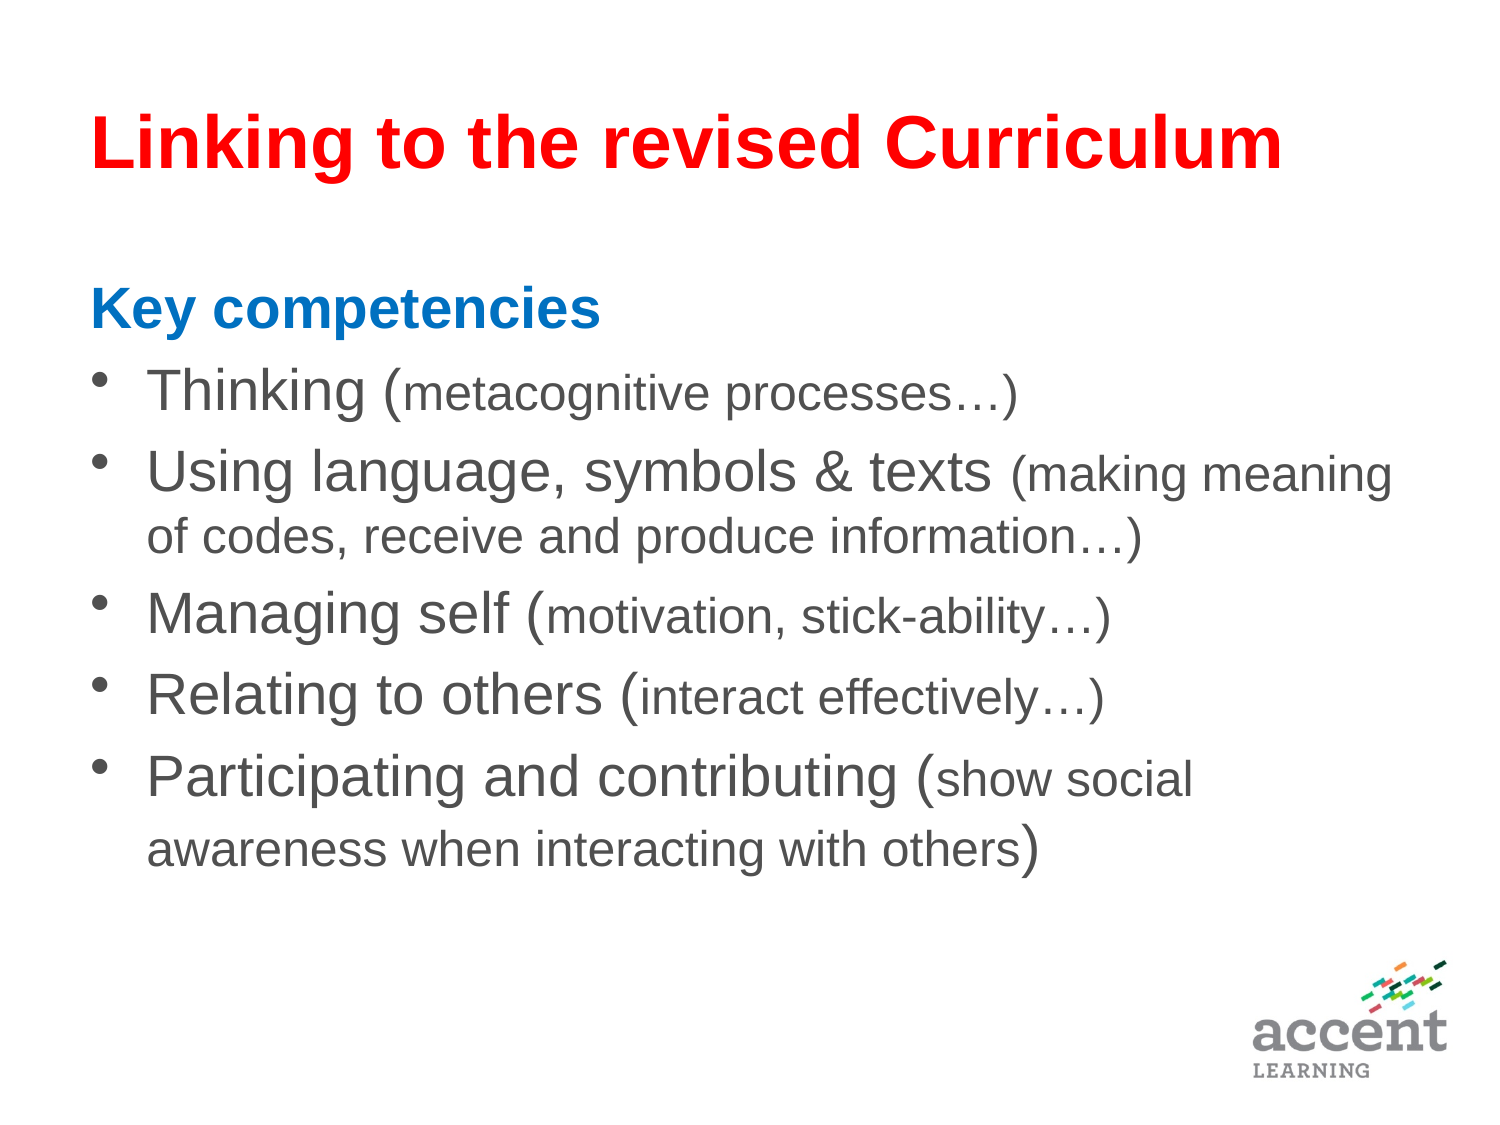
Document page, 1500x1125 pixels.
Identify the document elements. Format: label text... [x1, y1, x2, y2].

picture [1222, 928, 1477, 1108]
title Linking to the revised Curriculum [74, 44, 1426, 233]
list Key competencies Thinking (metacognitive processes…) Using language, symbols & texts (making meaning of codes, receive and produce information…) Managing self (motivation, stick-ability…) Relating to others (interact effectively…) Participating and contributing (show social awareness when interacting with others) [74, 262, 1426, 941]
